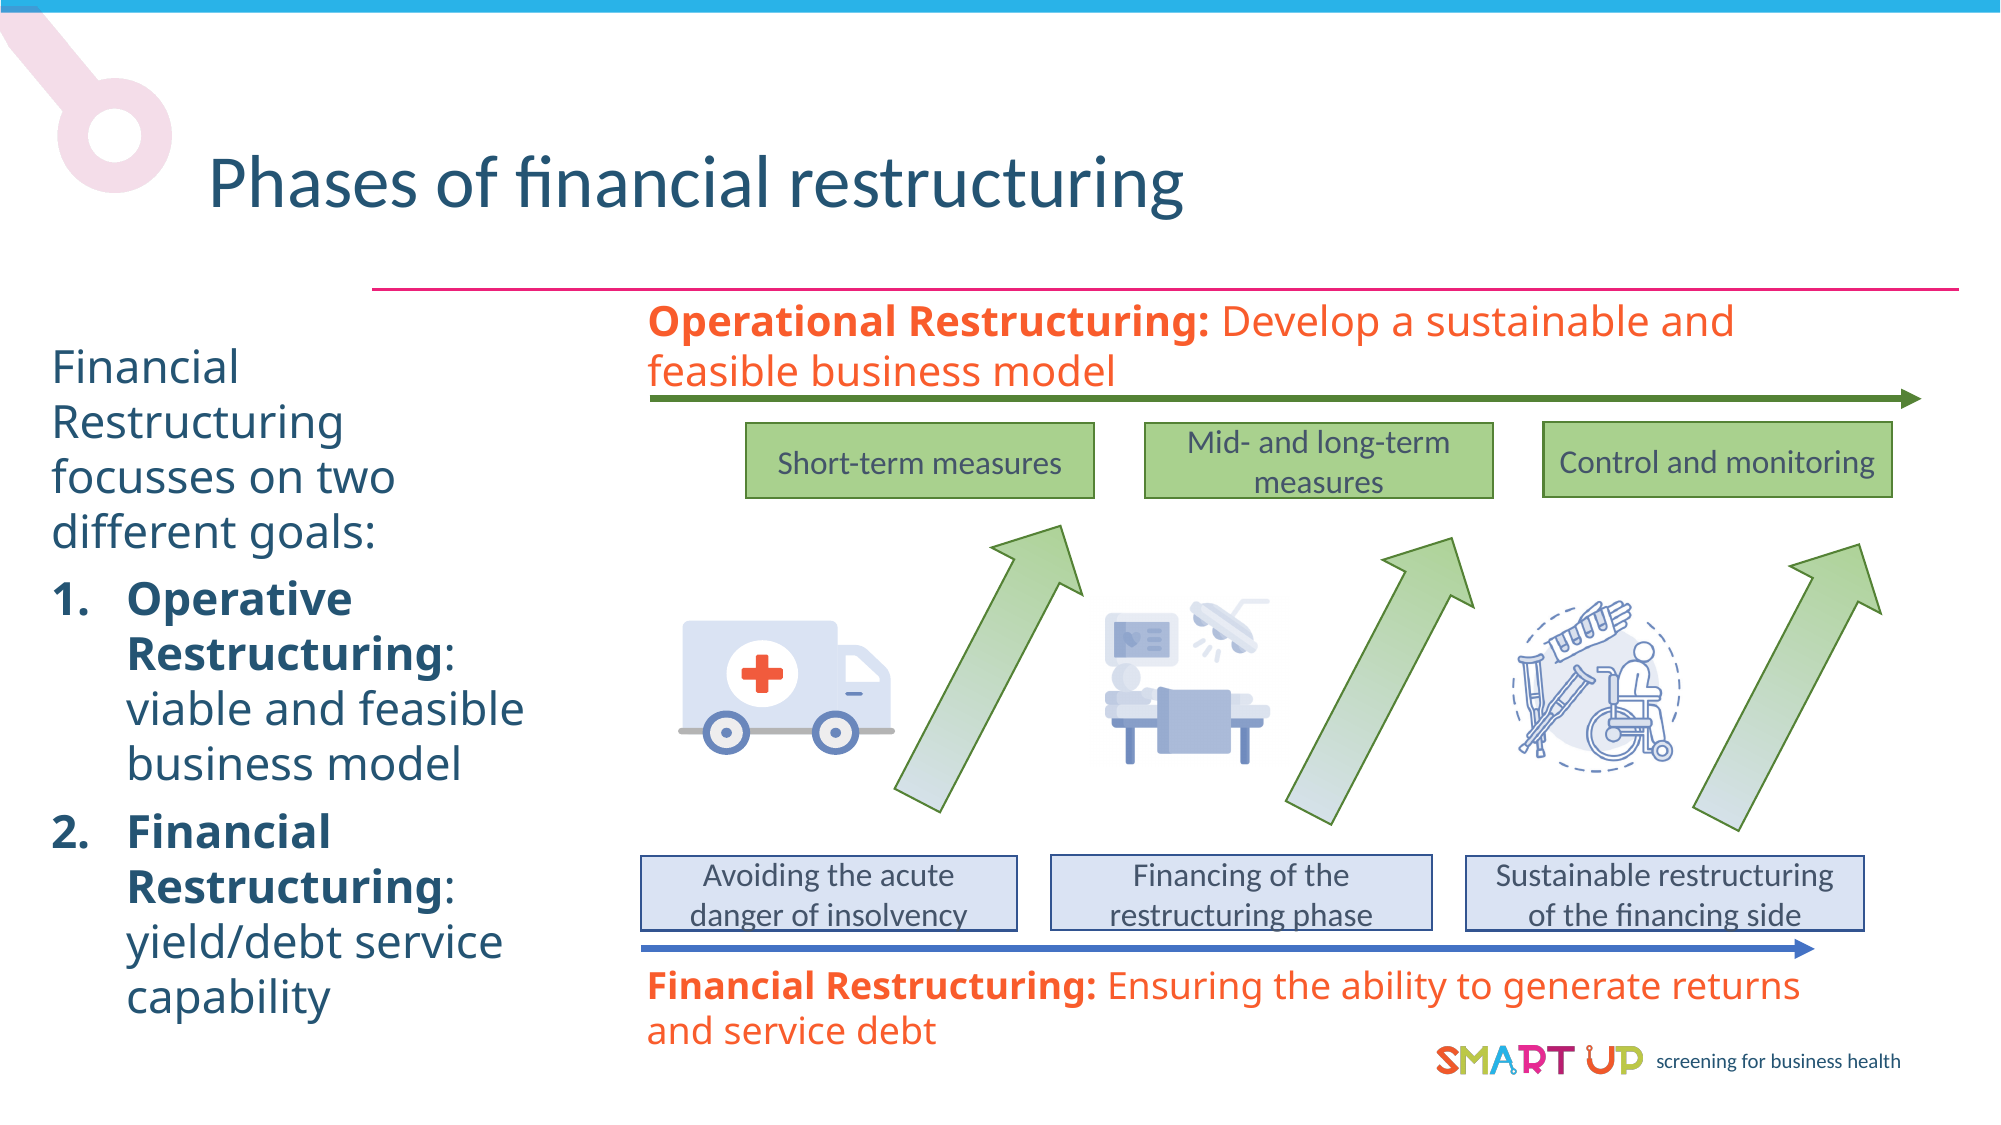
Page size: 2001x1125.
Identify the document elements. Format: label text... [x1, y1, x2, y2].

picture [0, 6, 224, 218]
picture [1089, 596, 1290, 767]
text_box [893, 524, 1084, 814]
text_box Avoiding the acute danger of insolvency [640, 855, 1018, 932]
text_box [1284, 536, 1476, 827]
picture [1501, 596, 1689, 779]
text_box Control and monitoring [1542, 421, 1893, 498]
text_box Sustainable restructuring of the financing side [1465, 855, 1865, 932]
picture [1436, 1056, 1643, 1078]
text_box Operational Restructuring: Develop a sustainable and feasible business model [641, 292, 1898, 398]
text_box Financing of the restructuring phase [1050, 854, 1433, 931]
text_box [1691, 543, 1883, 833]
text_box Financial Restructuring: Ensuring the ability to generate returns and service debt [640, 959, 1815, 1056]
text_box Mid- and long-term measures [1144, 422, 1494, 499]
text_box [678, 620, 896, 755]
text_box Short-term measures [745, 422, 1095, 499]
list Phases of financial restructuring [193, 134, 1647, 250]
text_box Financial Restructuring focusses on two different goals: Operative Restructuring: viable and feasible business model Financial Restructuring: yield/debt service capability [37, 330, 543, 1097]
